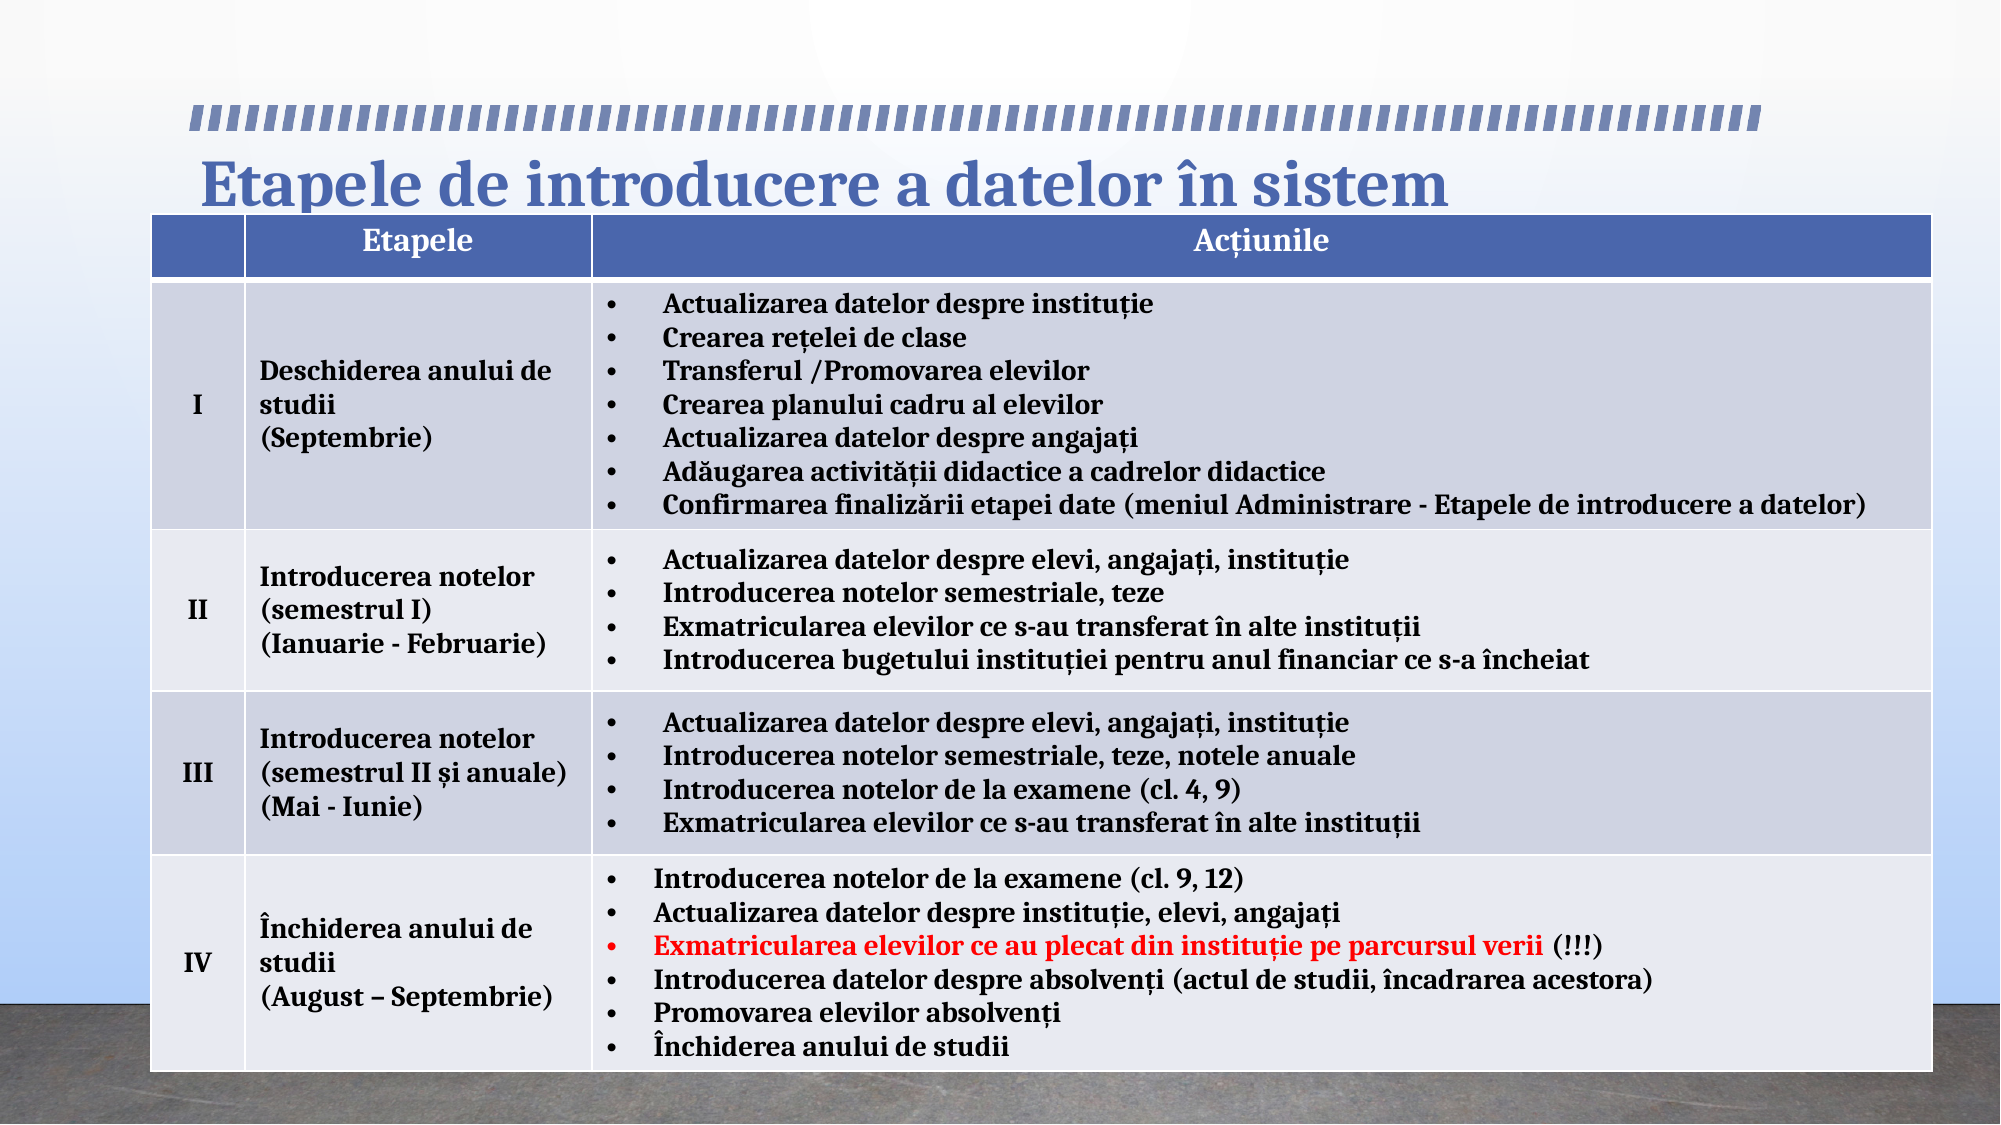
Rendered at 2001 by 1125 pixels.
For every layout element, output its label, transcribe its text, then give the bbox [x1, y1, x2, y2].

table_cell Actualizarea datelor despre elevi, angajați, instituție Introducerea notelor semestriale, teze, notele anuale Introducerea notelor de la examene (cl. 4, 9) Exmatricularea elevilor ce s-au transferat în alte instituții [593, 692, 1931, 854]
table_cell Actualizarea datelor despre elevi, angajați, instituție Introducerea notelor semestriale, teze Exmatricularea elevilor ce s-au transferat în alte instituții Introducerea bugetului instituției pentru anul financiar ce s-a încheiat [593, 530, 1931, 690]
table_cell II [152, 530, 244, 690]
table_header Acțiunile [593, 215, 1931, 277]
table_cell Închiderea anului de studii (August – Septembrie) [246, 856, 591, 1070]
table_header Etapele [246, 215, 591, 277]
title Etapele de introducere a datelor în sistem [185, 141, 1761, 213]
table_cell III [152, 692, 244, 854]
table_cell Deschiderea anului de studii (Septembrie) [246, 283, 591, 529]
table_cell Introducerea notelor (semestrul II și anuale) (Mai - Iunie) [246, 692, 591, 854]
table_cell Actualizarea datelor despre instituție Crearea rețelei de clase Transferul /Promovarea elevilor Crearea planului cadru al elevilor Actualizarea datelor despre angajați Adăugarea activității didactice a cadrelor didactice Confirmarea finalizării etapei date (meniul Administrare - Etapele de introducere a datelor) [593, 283, 1931, 529]
table_cell Introducerea notelor de la examene (cl. 9, 12) Actualizarea datelor despre instituție, elevi, angajați Exmatricularea elevilor ce au plecat din instituție pe parcursul verii (!!!) Introducerea datelor despre absolvenți (actul de studii, încadrarea acestora) Promovarea elevilor absolvenți Închiderea anului de studii [593, 856, 1931, 1070]
table_cell I [152, 283, 244, 529]
table_cell IV [152, 856, 244, 1070]
table_header [152, 215, 244, 277]
table_cell Introducerea notelor (semestrul I) (Ianuarie - Februarie) [246, 530, 591, 690]
picture [0, 1004, 2000, 1124]
